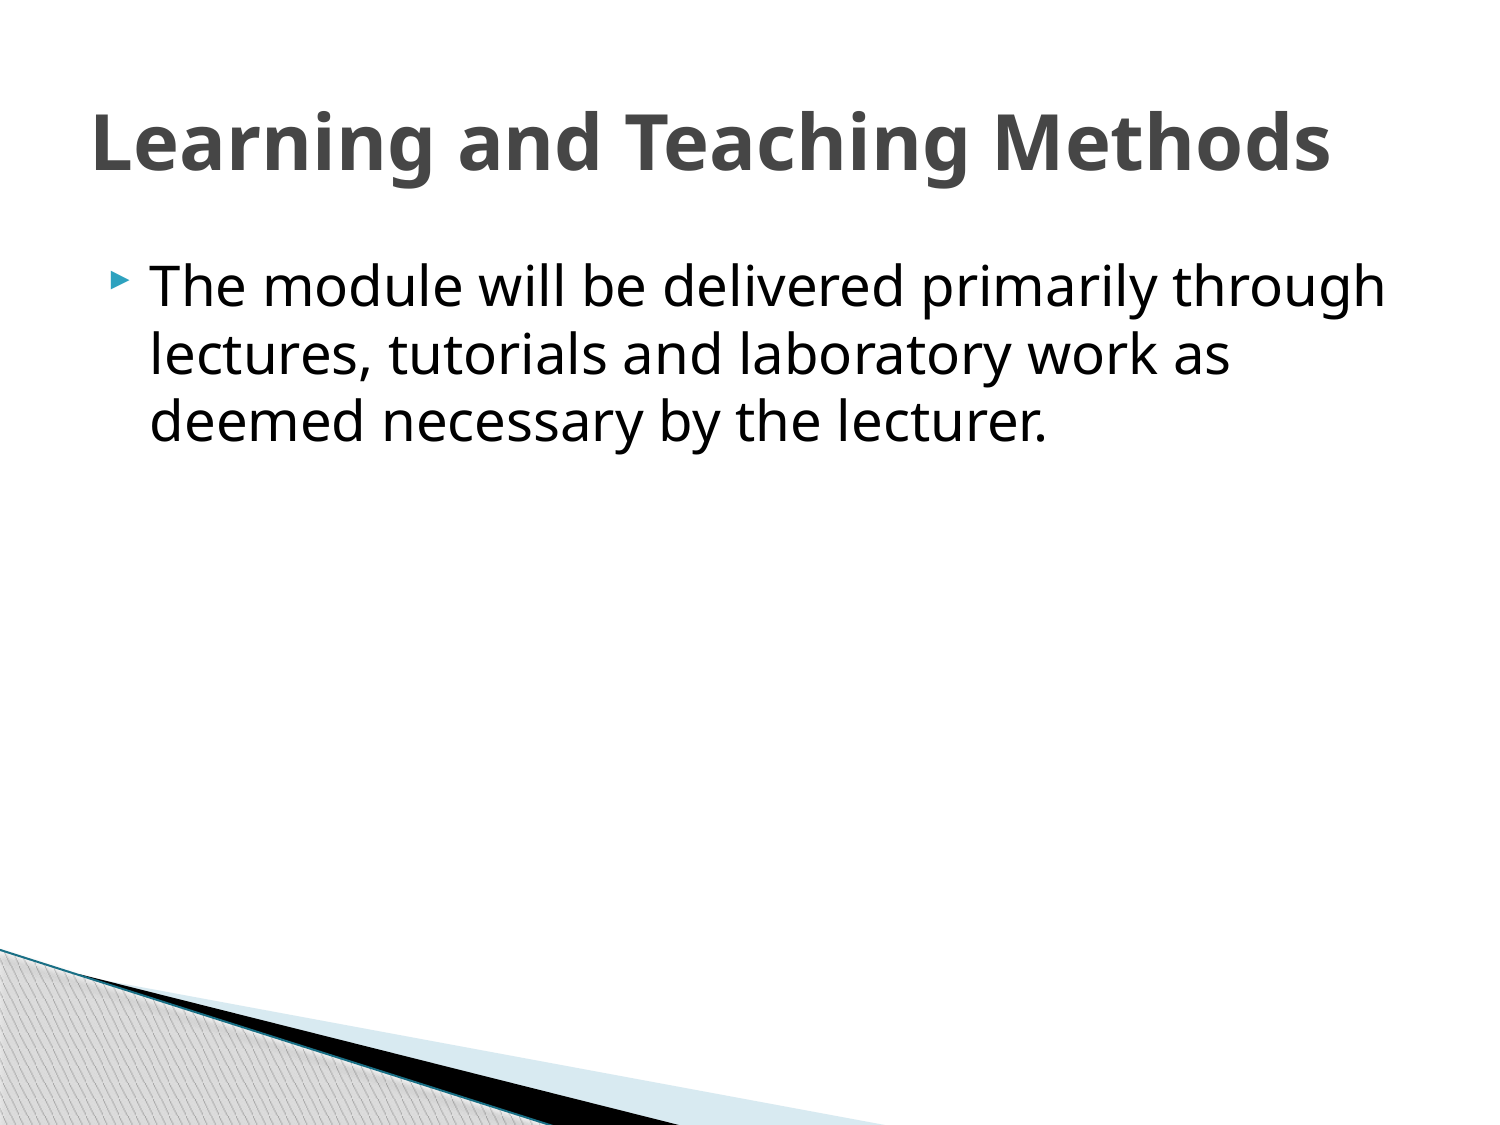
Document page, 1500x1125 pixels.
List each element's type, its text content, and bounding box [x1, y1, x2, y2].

list The module will be delivered primarily through lectures, tutorials and laboratory work as deemed necessary by the lecturer. [75, 243, 1425, 986]
title Learning and Teaching Methods [75, 45, 1425, 233]
